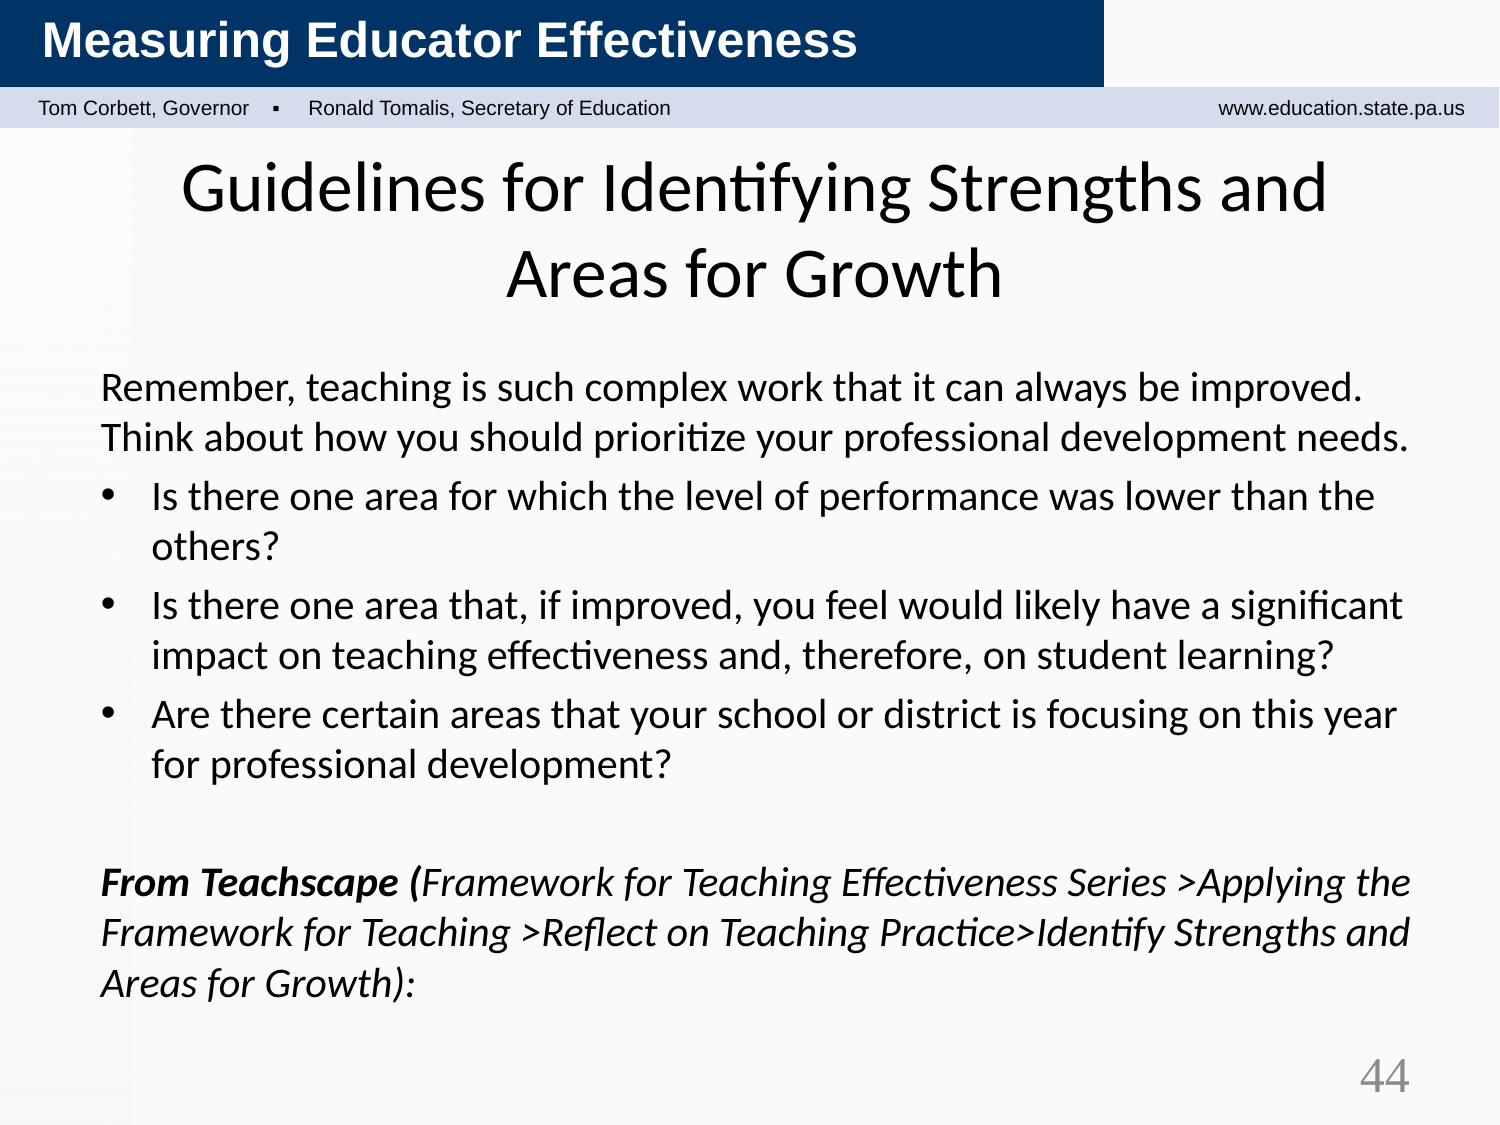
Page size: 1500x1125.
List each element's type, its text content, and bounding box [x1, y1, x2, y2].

picture [0, 0, 1500, 1125]
list Remember, teaching is such complex work that it can always be improved. Think about how you should prioritize your professional development needs. Is there one area for which the level of performance was lower than the others? Is there one area that, if improved, you feel would likely have a significant impact on teaching effectiveness and, therefore, on student learning? Are there certain areas that your school or district is focusing on this year for professional development? From Teachscape (Framework for Teaching Effectiveness Series >Applying the Framework for Teaching >Reflect on Teaching Practice>Identify Strengths and Areas for Growth): [85, 351, 1436, 1052]
slide_number 44 [1074, 1042, 1425, 1103]
title Guidelines for Identifying Strengths and Areas for Growth [80, 132, 1431, 320]
